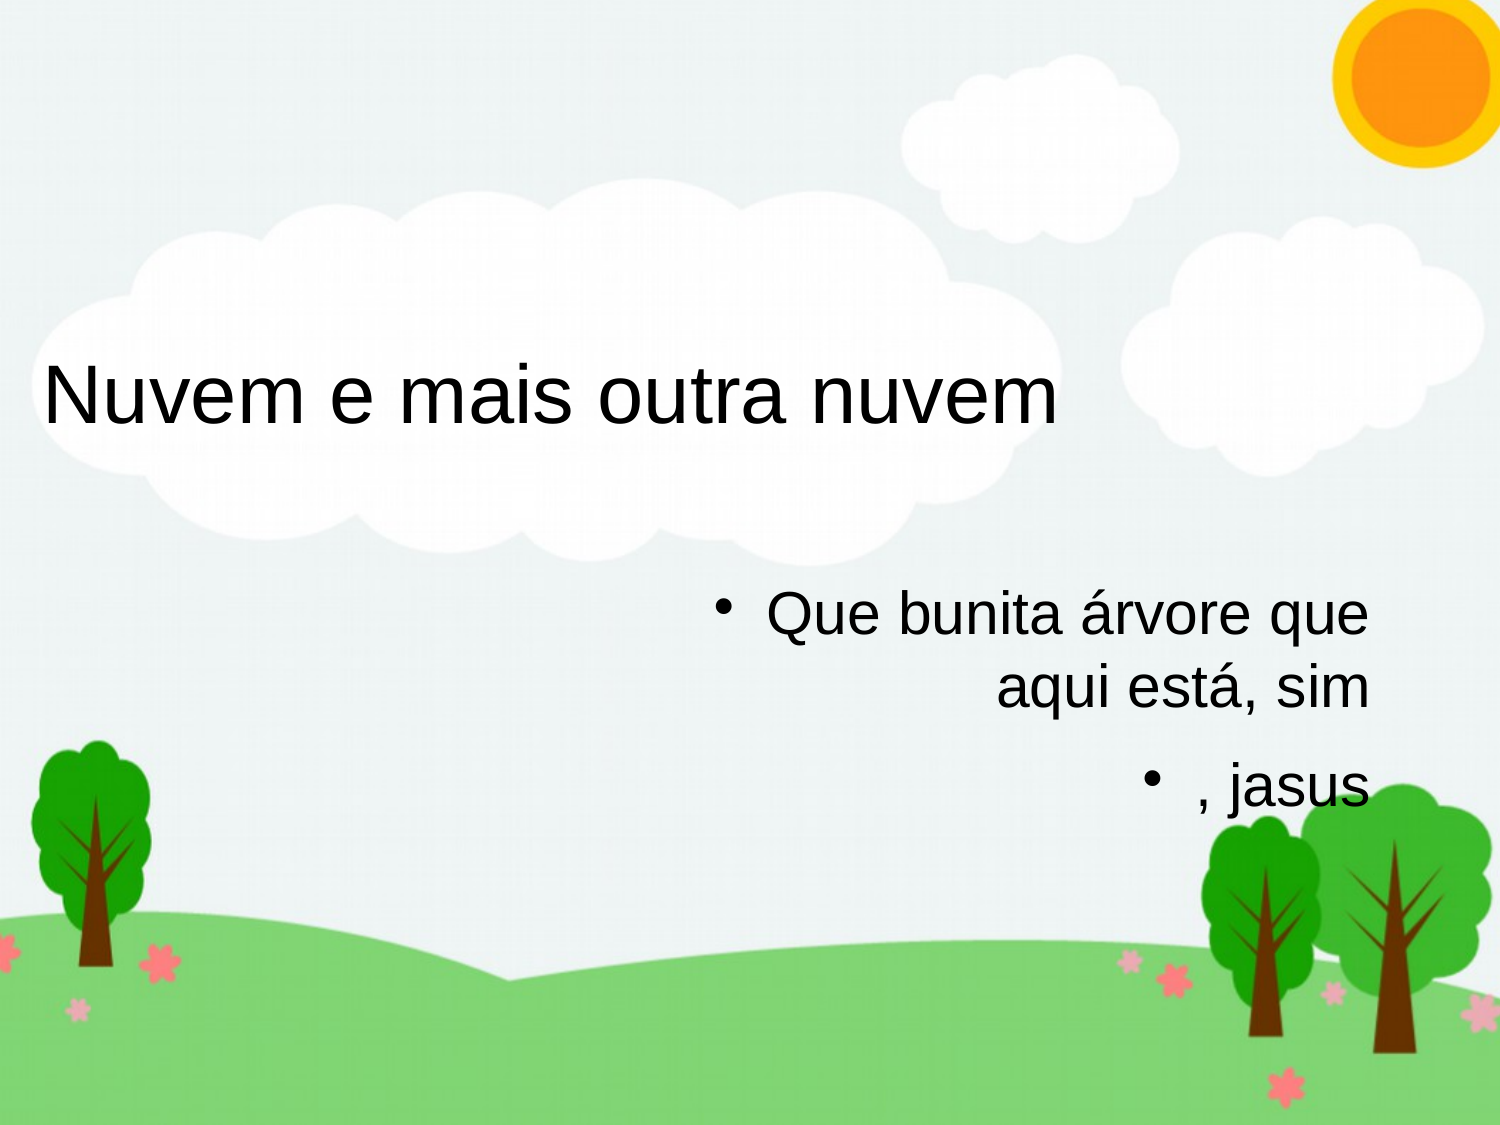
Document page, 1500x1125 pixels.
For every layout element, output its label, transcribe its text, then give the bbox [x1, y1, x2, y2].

text_box Nuvem e mais outra nuvem [42, 257, 1372, 523]
picture [0, 0, 1500, 1125]
text_box Que bunita árvore que aqui está, sim , jasus [600, 573, 1372, 1125]
